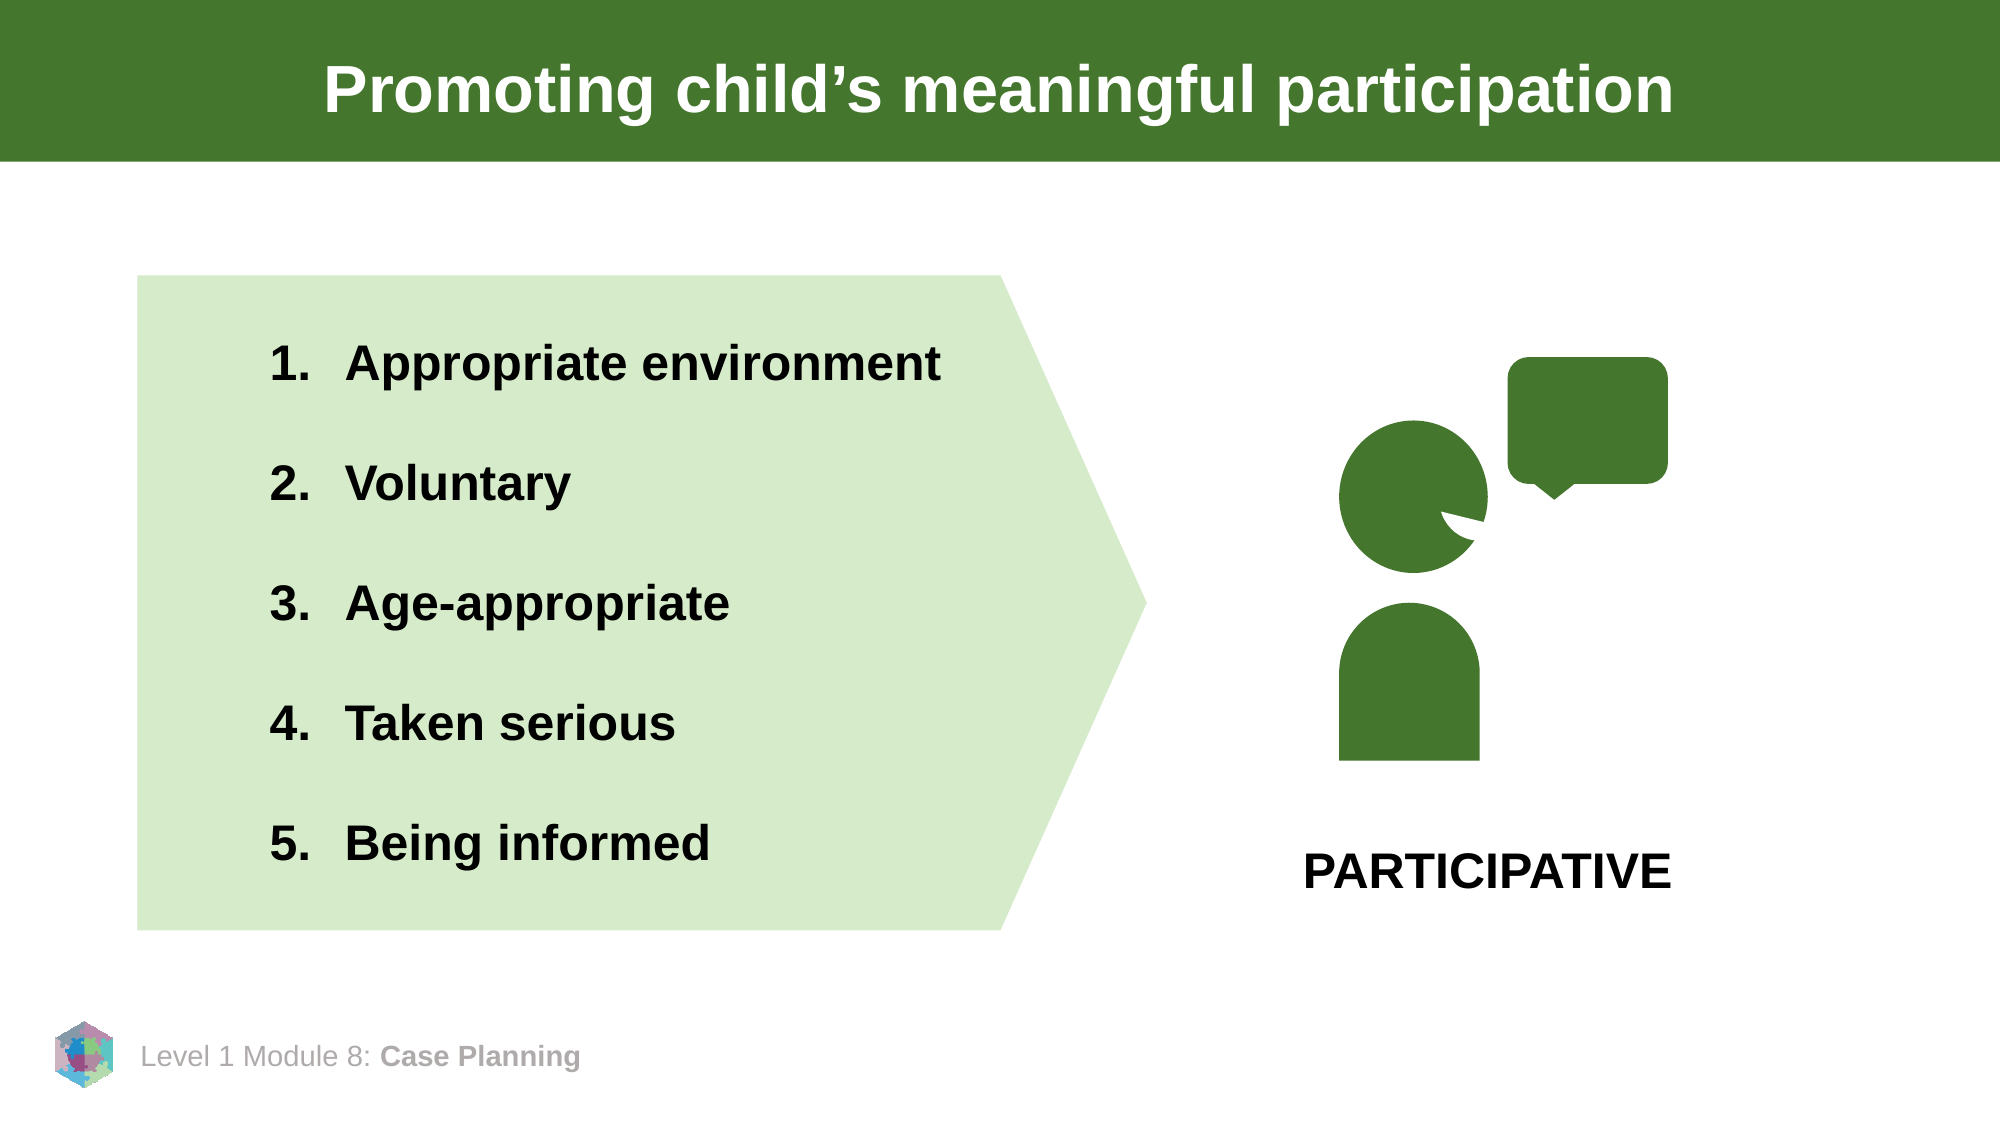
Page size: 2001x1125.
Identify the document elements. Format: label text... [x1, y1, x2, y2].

picture [55, 1021, 113, 1088]
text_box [1339, 356, 1668, 761]
text_box [1042, 365, 1148, 840]
text_box PARTICIPATIVE [1230, 831, 1745, 907]
text_box Appropriate environment Voluntary Age-appropriate Taken serious Being informed [254, 322, 1042, 878]
title Promoting child’s meaningful participation [137, 19, 1863, 163]
text_box [136, 274, 1025, 932]
